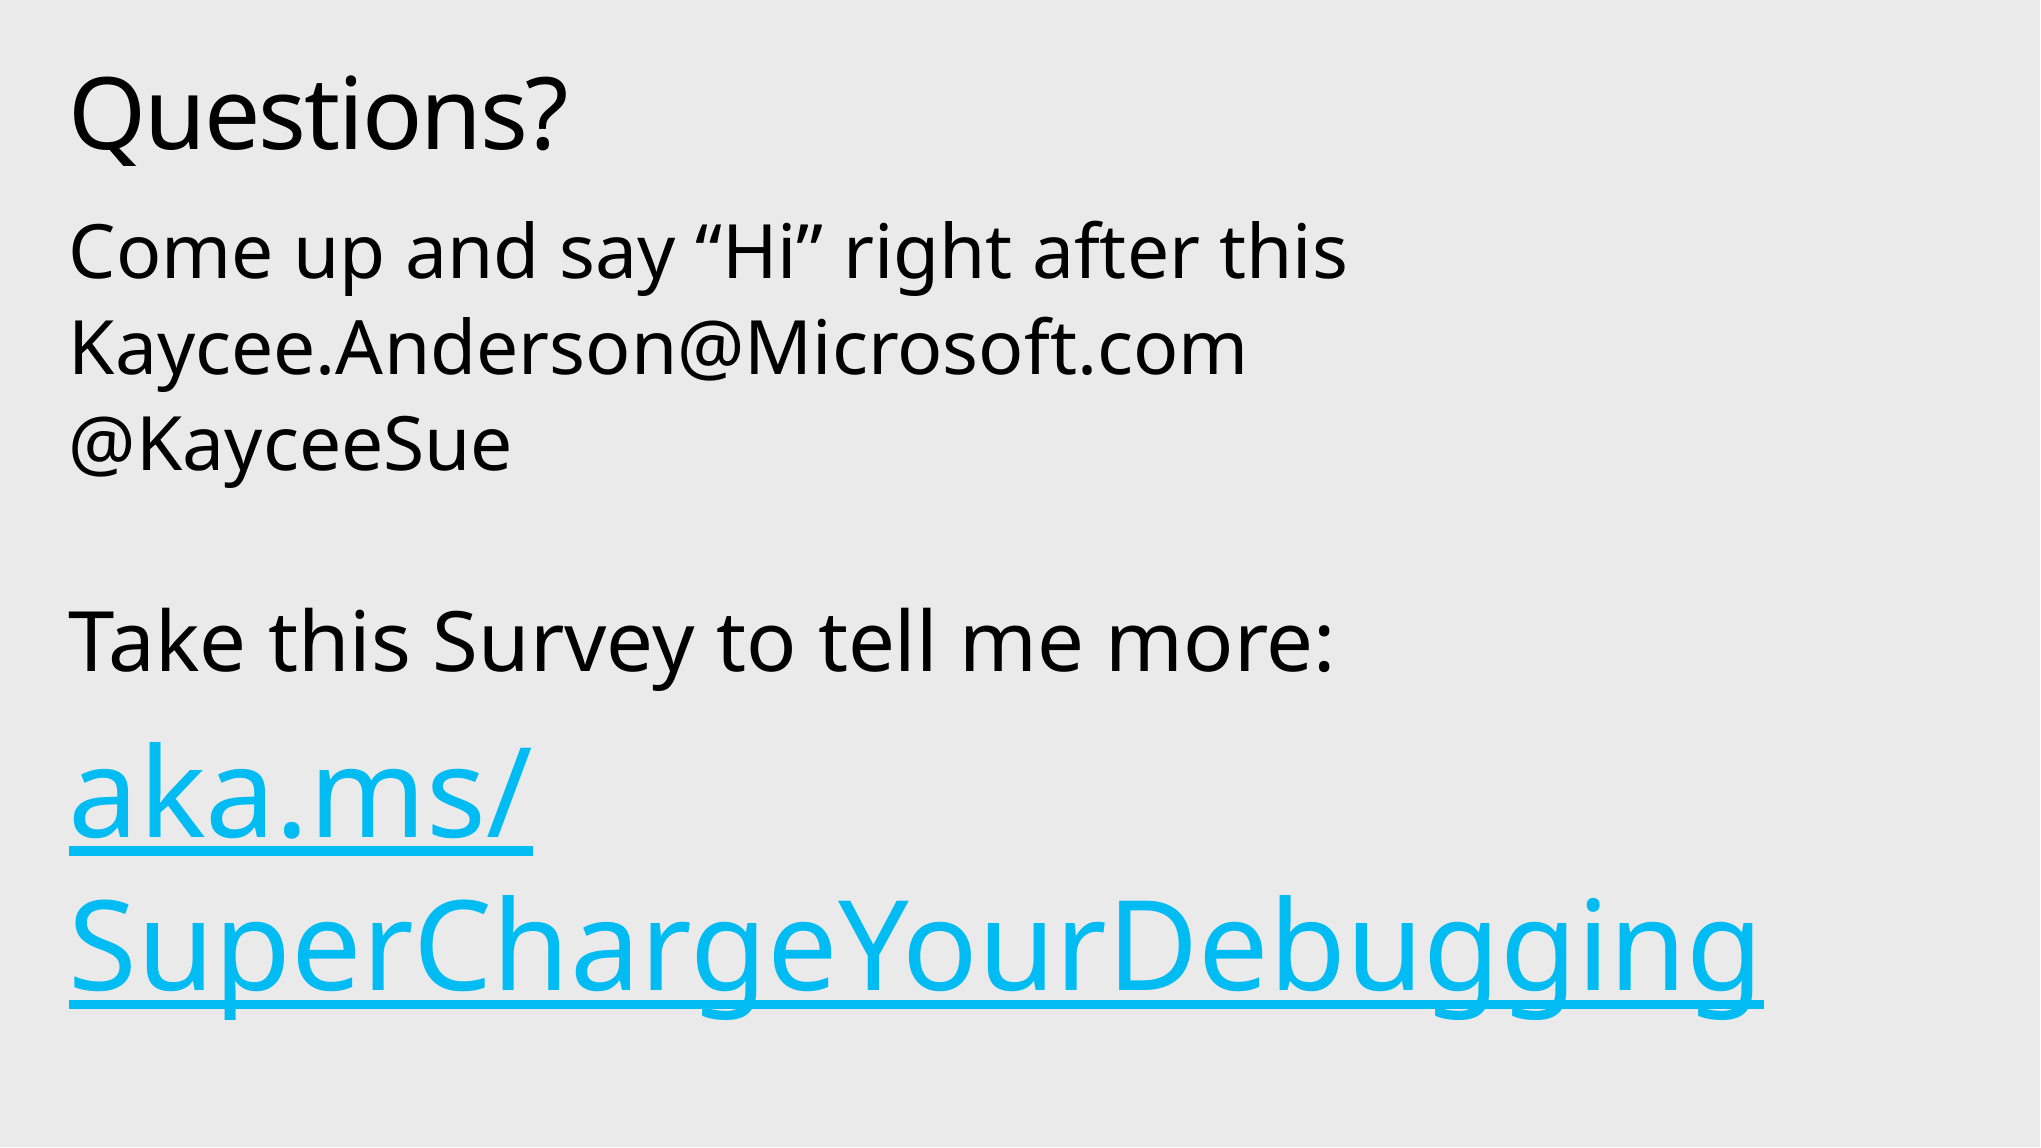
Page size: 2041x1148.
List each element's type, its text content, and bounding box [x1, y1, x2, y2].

title Questions? [45, 48, 1996, 198]
list Come up and say “Hi” right after this Kaycee.Anderson@Microsoft.com @KayceeSue Take this Survey to tell me more: aka.ms/SuperChargeYourDebugging [45, 198, 1996, 889]
